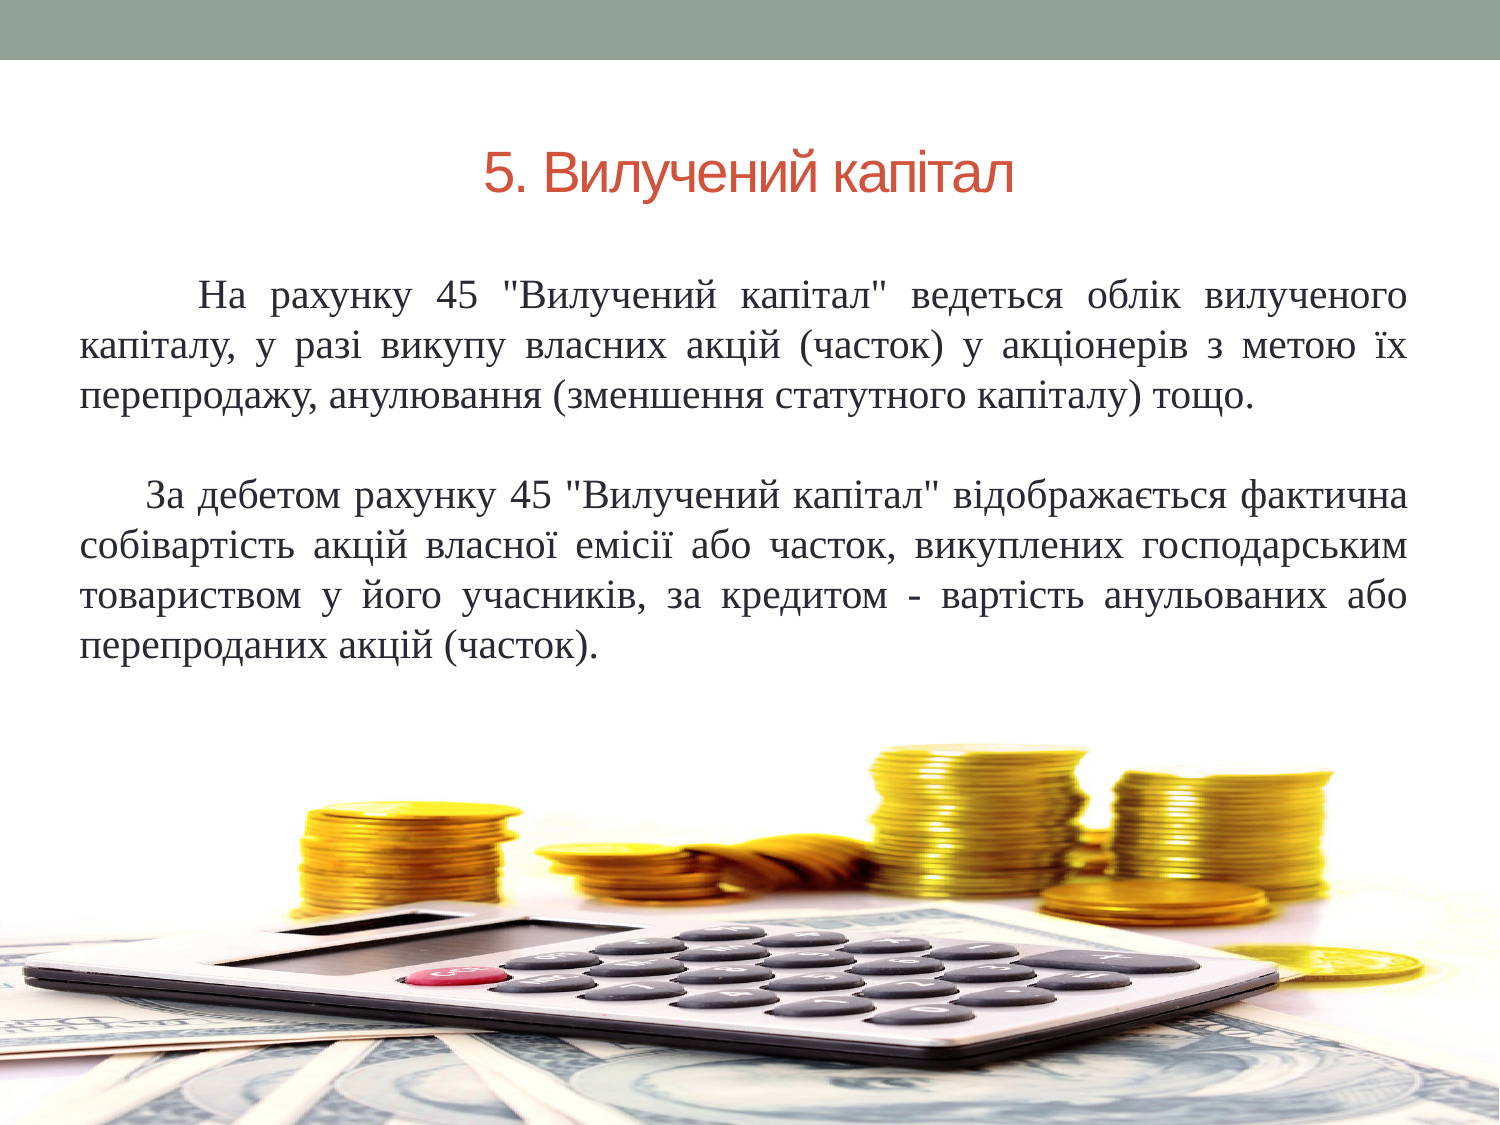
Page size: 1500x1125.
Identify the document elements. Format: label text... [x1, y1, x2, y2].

text_box На рахунку 45 "Вилучений капітал" ведеться облік вилученого капіталу, у разі викупу власних акцій (часток) у акціонерів з метою їх перепродажу, анулювання (зменшення статутного капіталу) тощо. За дебетом рахунку 45 "Вилучений капітал" відображається фактична собівартість акцій власної емісії або часток, викуплених господарським товариством у його учасників, за кредитом - вартість анульованих або перепроданих акцій (часток). [64, 259, 1424, 675]
picture [0, 727, 1500, 1125]
title 5. Вилучений капітал [75, 87, 1425, 250]
